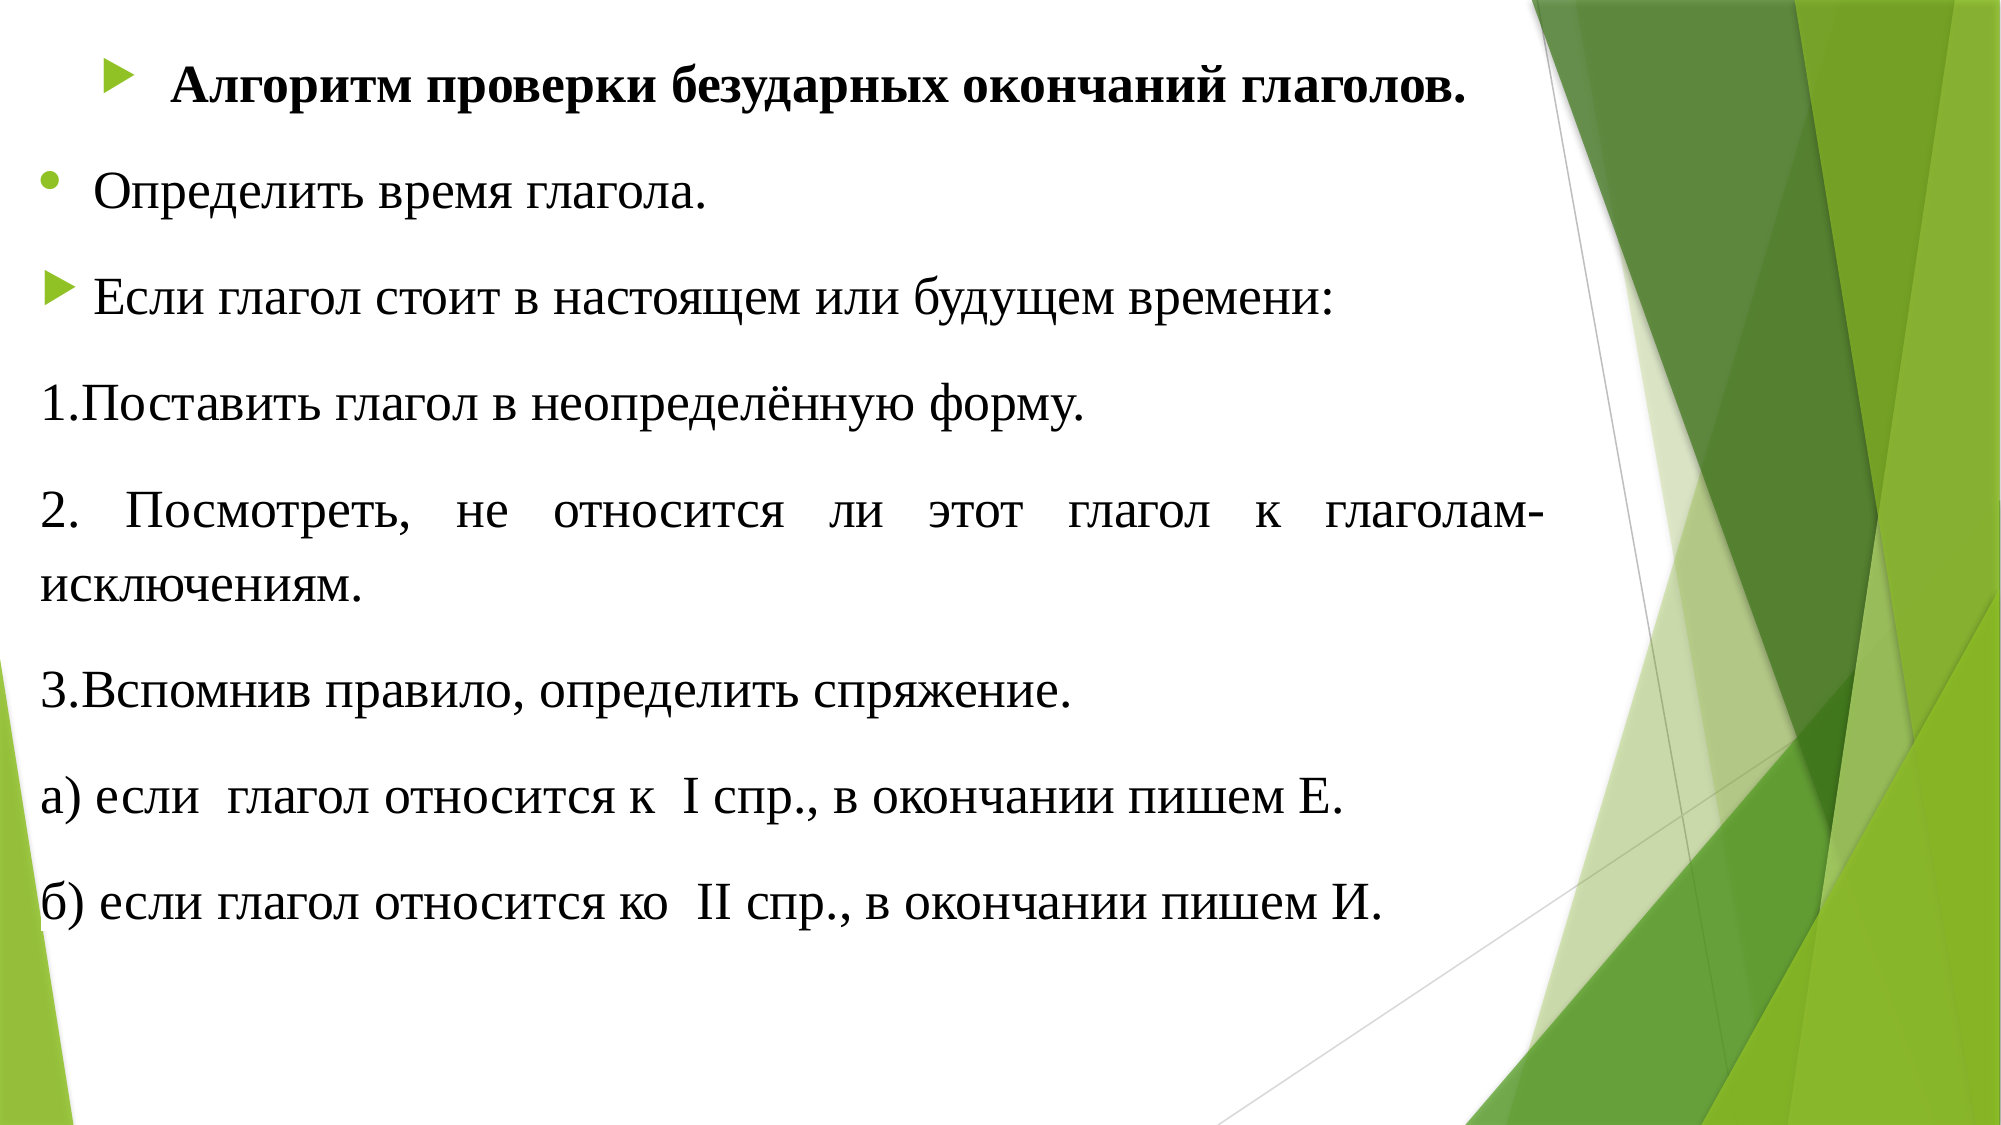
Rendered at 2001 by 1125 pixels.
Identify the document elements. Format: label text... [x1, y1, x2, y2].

list Алгоритм проверки безударных окончаний глаголов. Определить время глагола. Если глагол стоит в настоящем или будущем времени: 1.Поставить глагол в неопределённую форму. 2. Посмотреть, не относится ли этот глагол к глаголам-исключениям. 3.Вспомнив правило, определить спряжение. а) если глагол относится к I спр., в окончании пишем Е. б) если глагол относится ко II спр., в окончании пишем И. [25, 36, 1562, 941]
